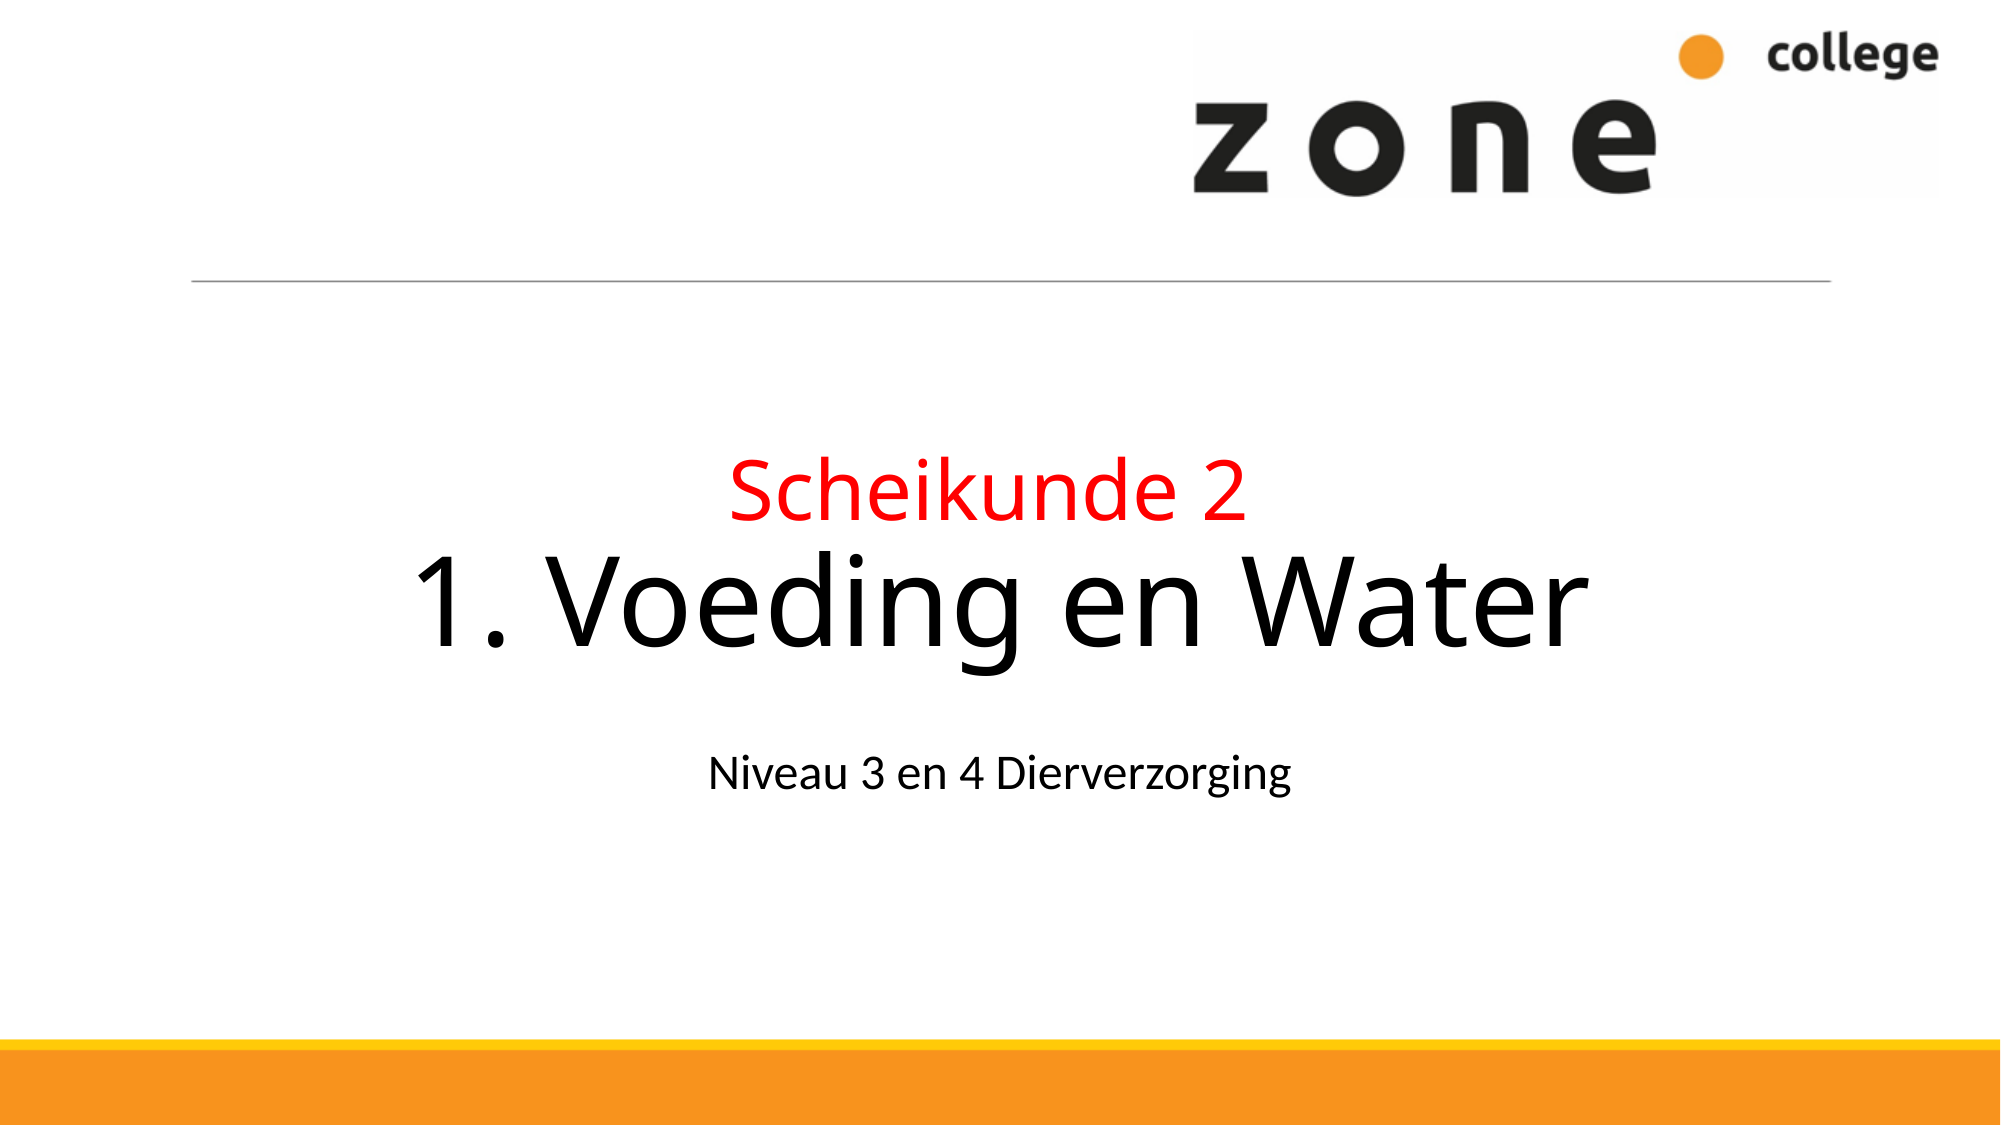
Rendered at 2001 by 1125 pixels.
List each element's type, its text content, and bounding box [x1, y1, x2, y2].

picture [0, 0, 2001, 1125]
subtitle Niveau 3 en 4 Dierverzorging [249, 738, 1750, 1011]
title Scheikunde 2 1. Voeding en Water [249, 289, 1750, 681]
